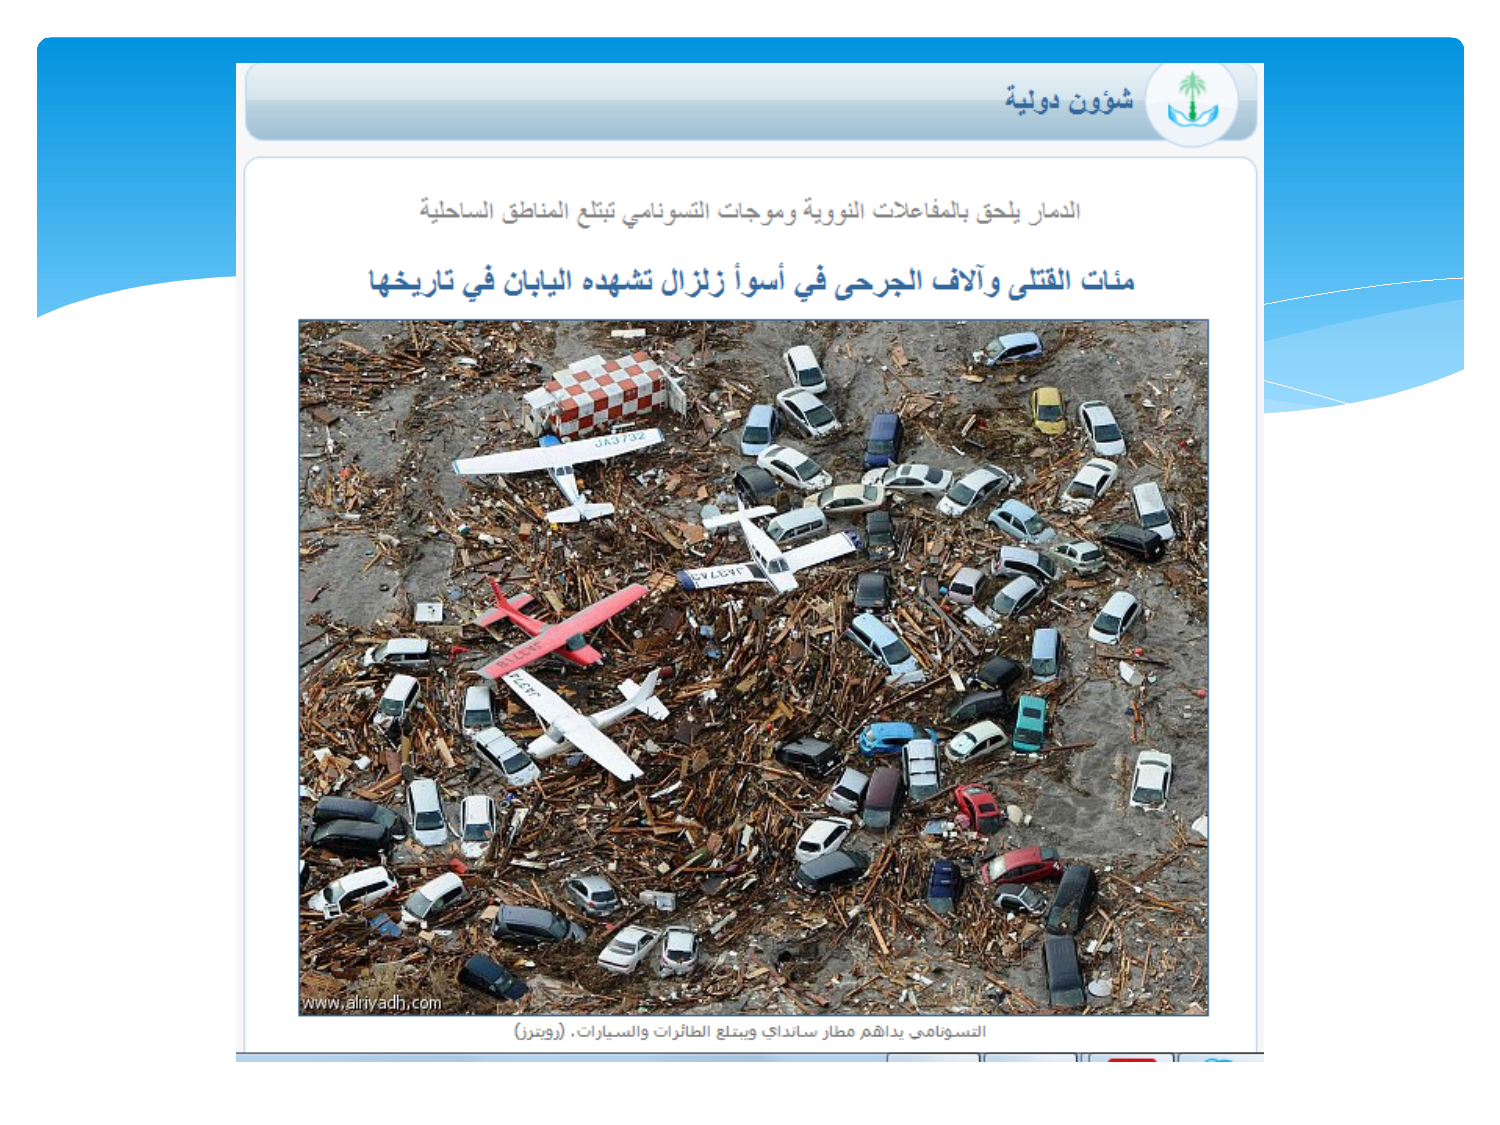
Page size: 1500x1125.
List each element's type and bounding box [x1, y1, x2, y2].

picture [236, 64, 1264, 1062]
